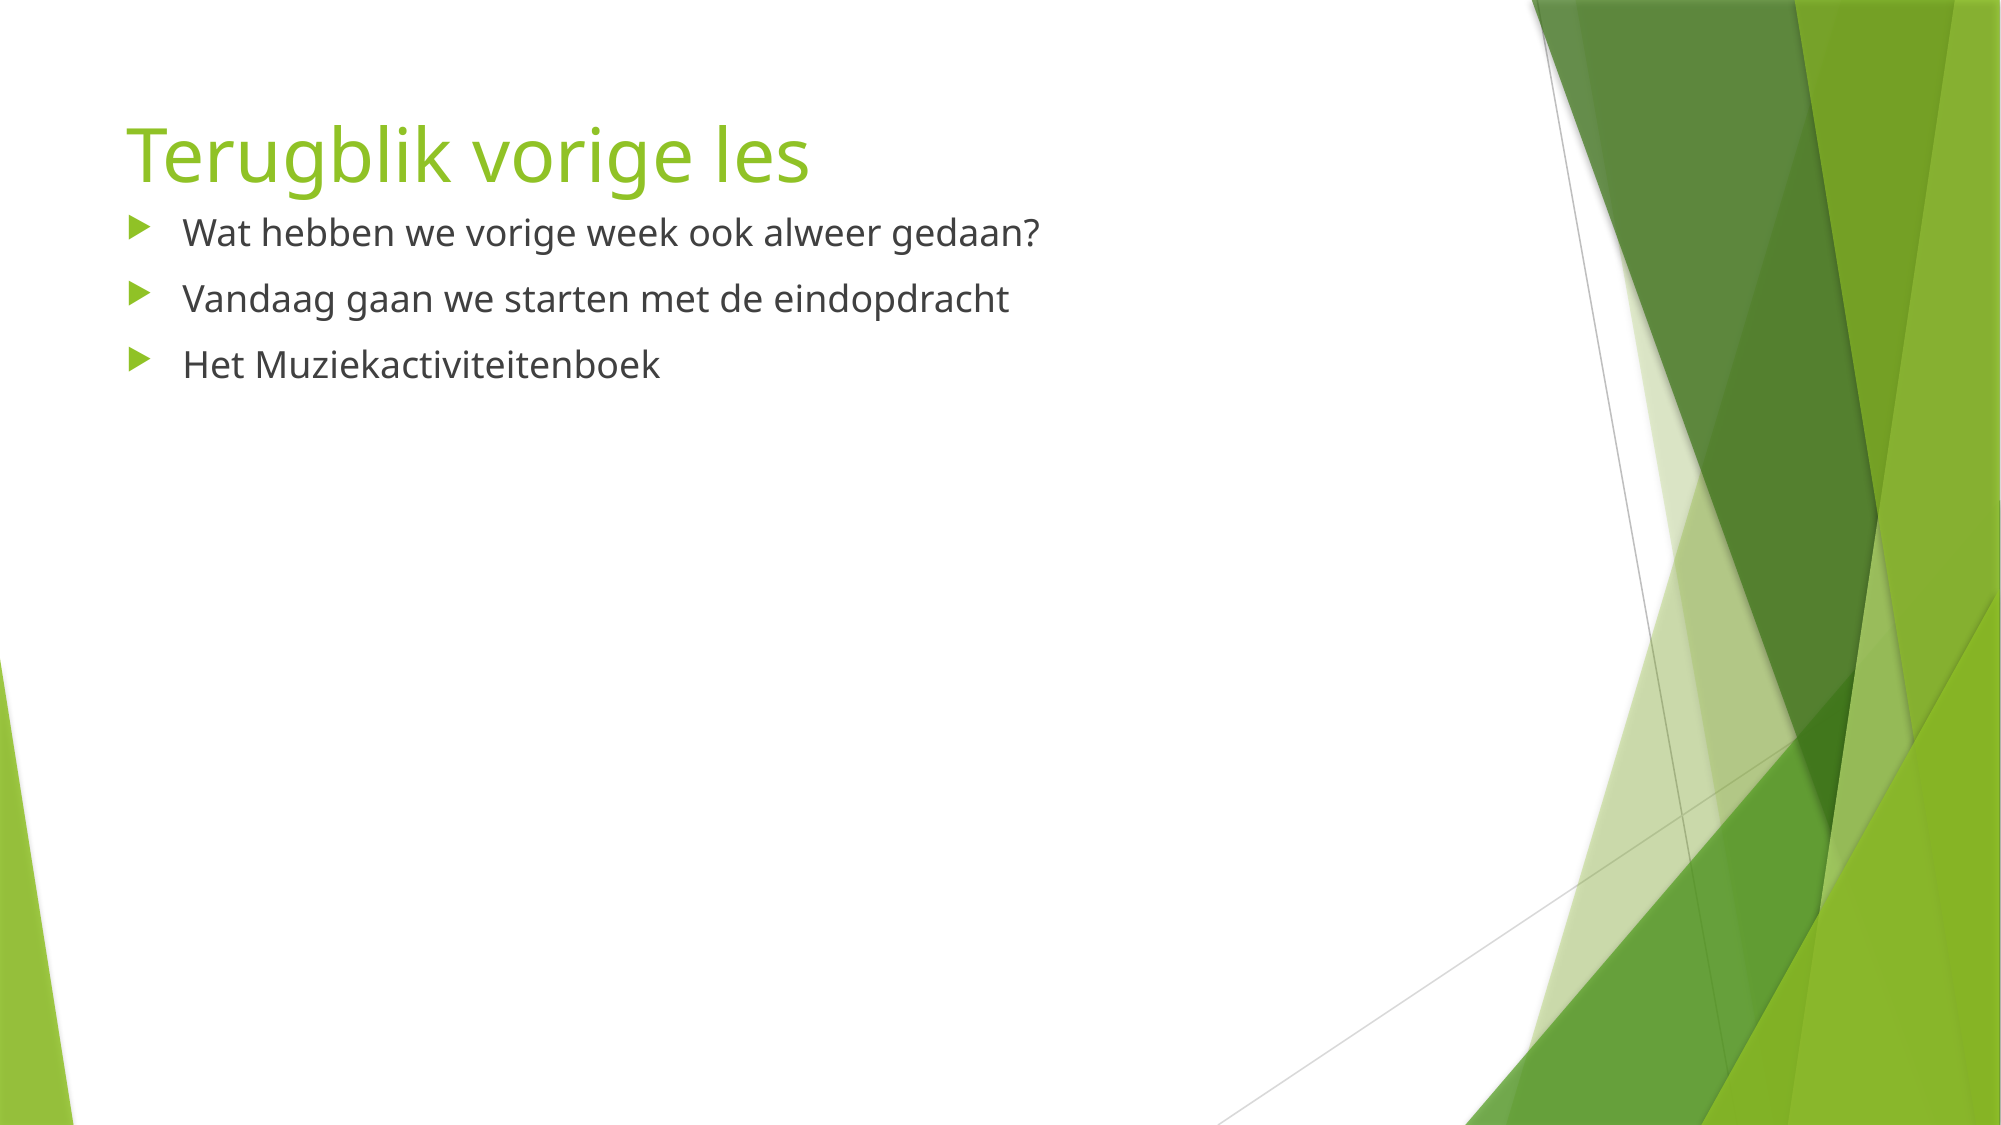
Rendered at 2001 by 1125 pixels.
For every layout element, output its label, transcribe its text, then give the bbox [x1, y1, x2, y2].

title Terugblik vorige les [111, 99, 1522, 201]
list Wat hebben we vorige week ook alweer gedaan? Vandaag gaan we starten met de eindopdracht Het Muziekactiviteitenboek [111, 201, 1800, 992]
